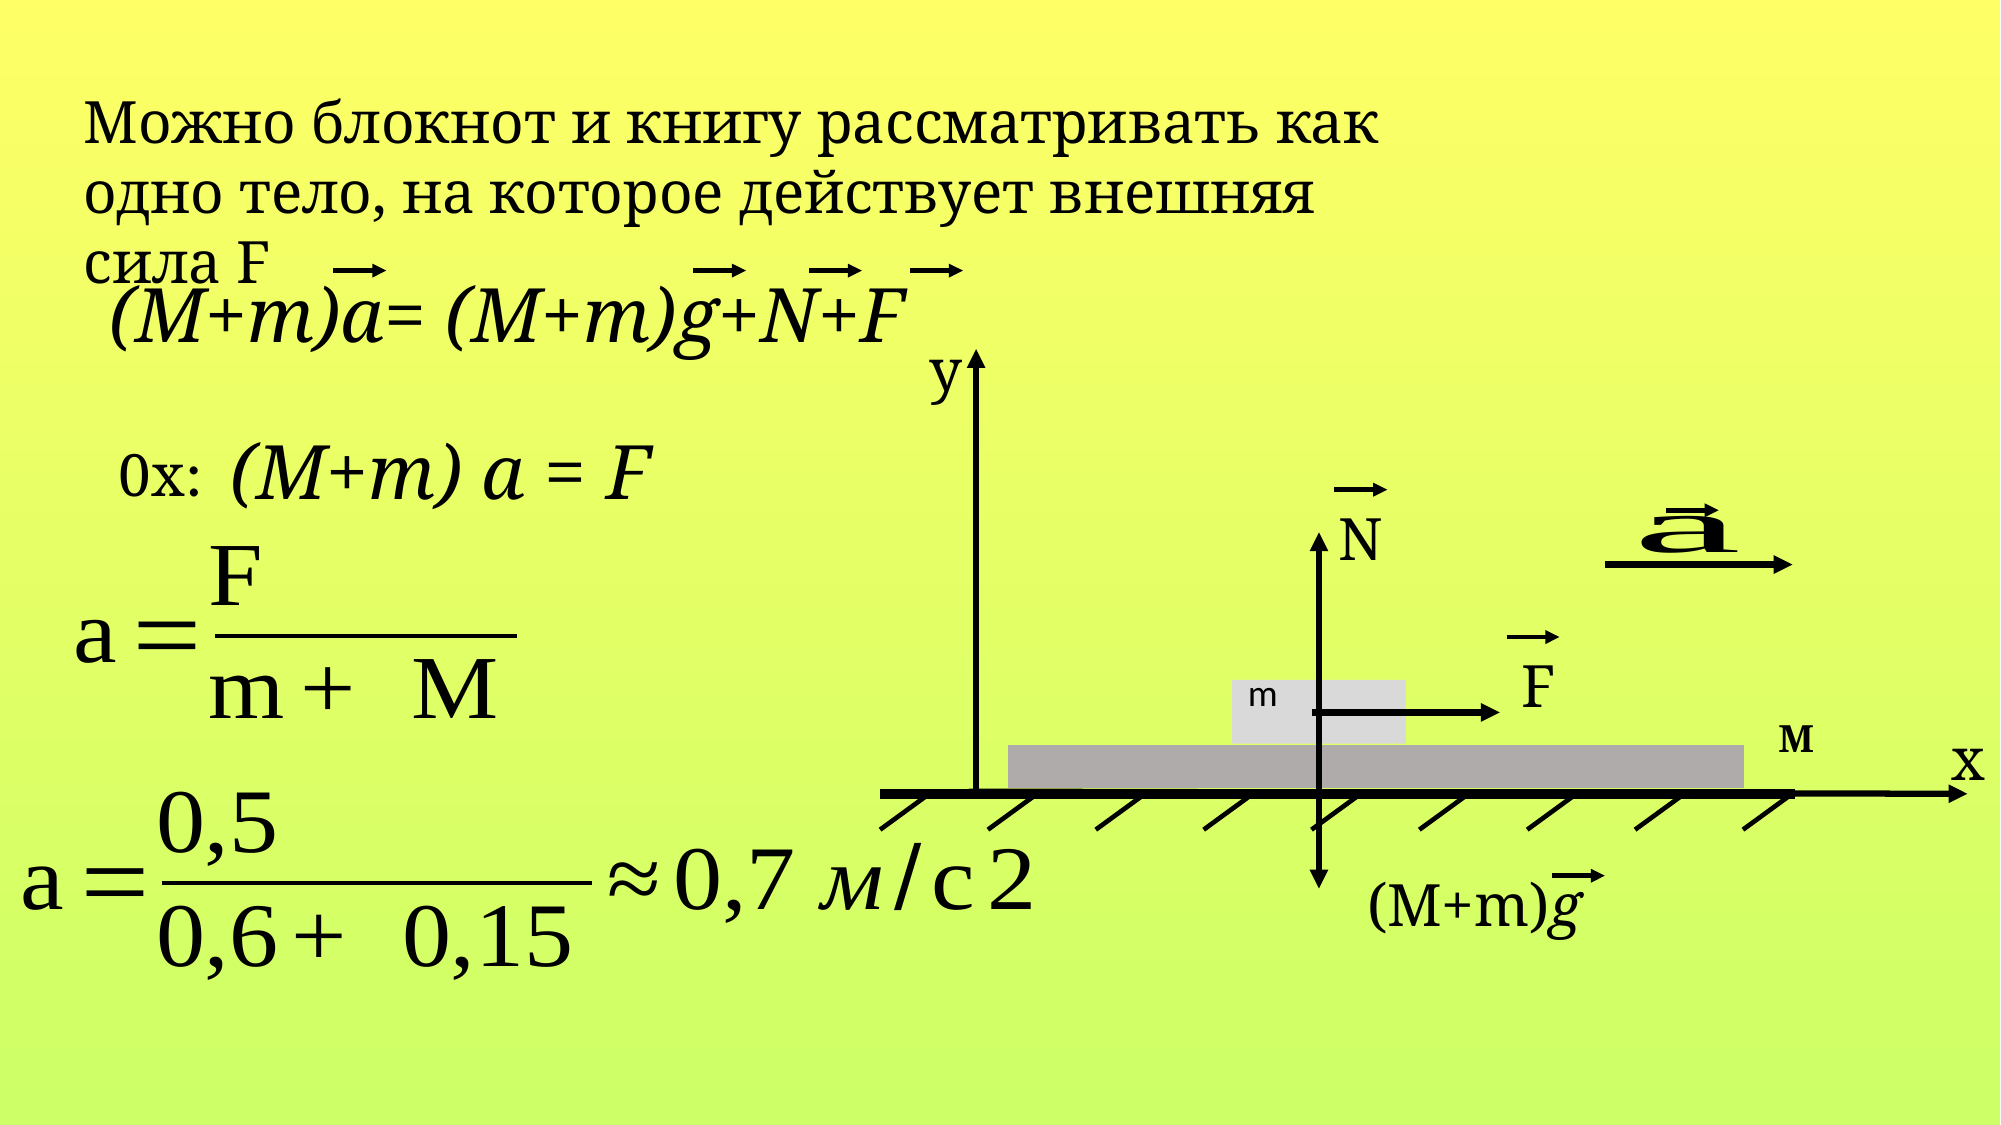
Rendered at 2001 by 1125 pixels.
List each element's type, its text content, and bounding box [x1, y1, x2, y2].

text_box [94, 254, 977, 362]
text_box Можно блокнот и книгу рассматривать как одно тело, на которое действует внешняя сила F [68, 77, 1446, 303]
text_box (M+m) a = F [215, 411, 715, 522]
text_box 0x: [104, 422, 234, 518]
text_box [880, 325, 2000, 942]
